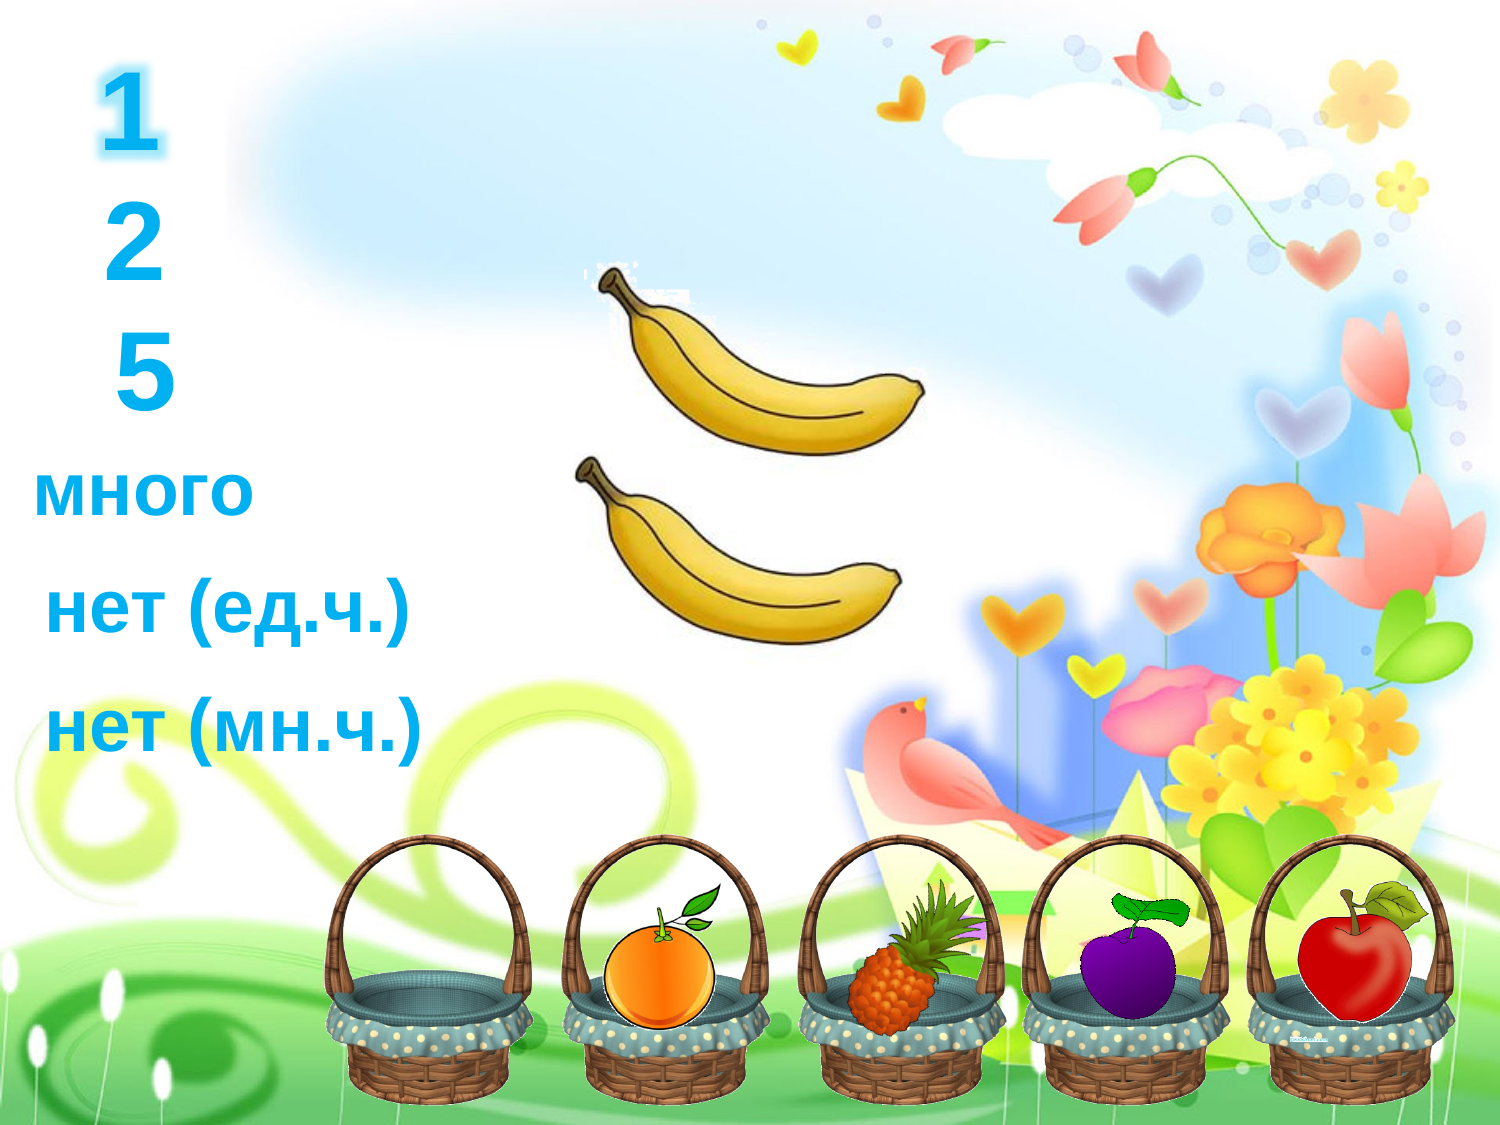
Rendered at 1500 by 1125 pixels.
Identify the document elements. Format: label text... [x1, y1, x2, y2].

text_box нет (мн.ч.) [29, 668, 561, 774]
text_box 1 [76, 30, 183, 181]
text_box 2 [88, 160, 183, 311]
text_box 5 [100, 290, 183, 432]
picture [0, 0, 1500, 1125]
text_box нет (ед.ч.) [29, 550, 432, 656]
text_box много [17, 432, 349, 538]
